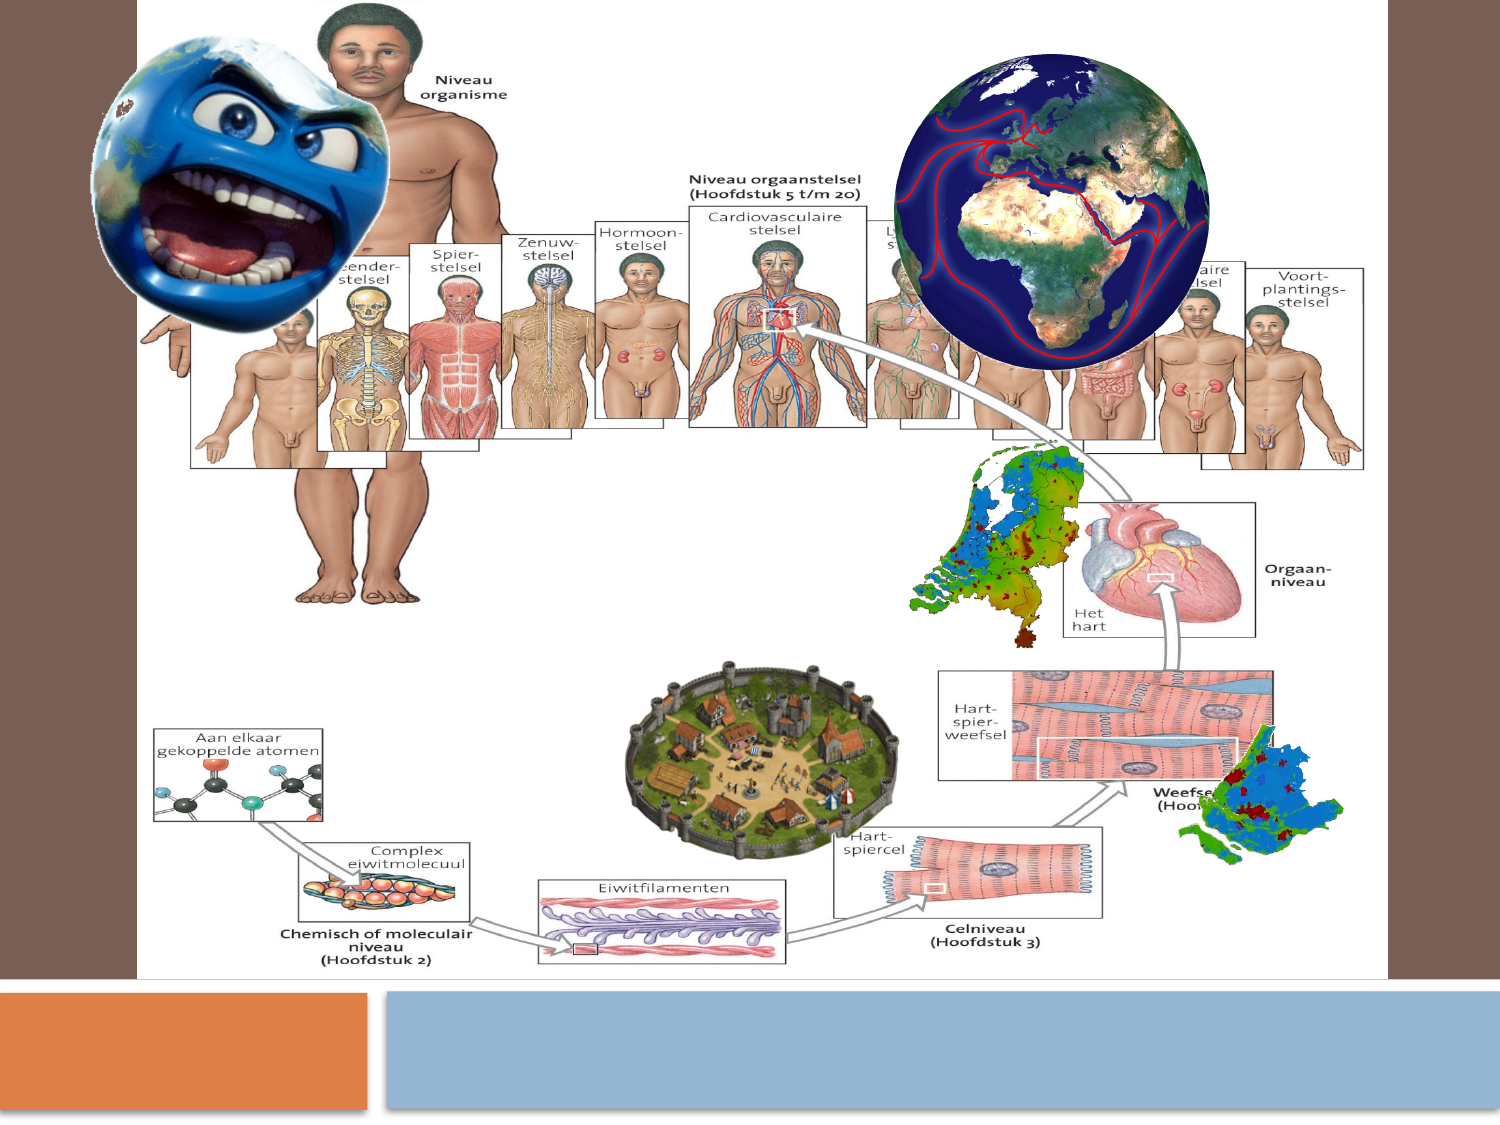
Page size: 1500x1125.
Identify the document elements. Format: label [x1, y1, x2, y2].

picture [87, 0, 1388, 980]
